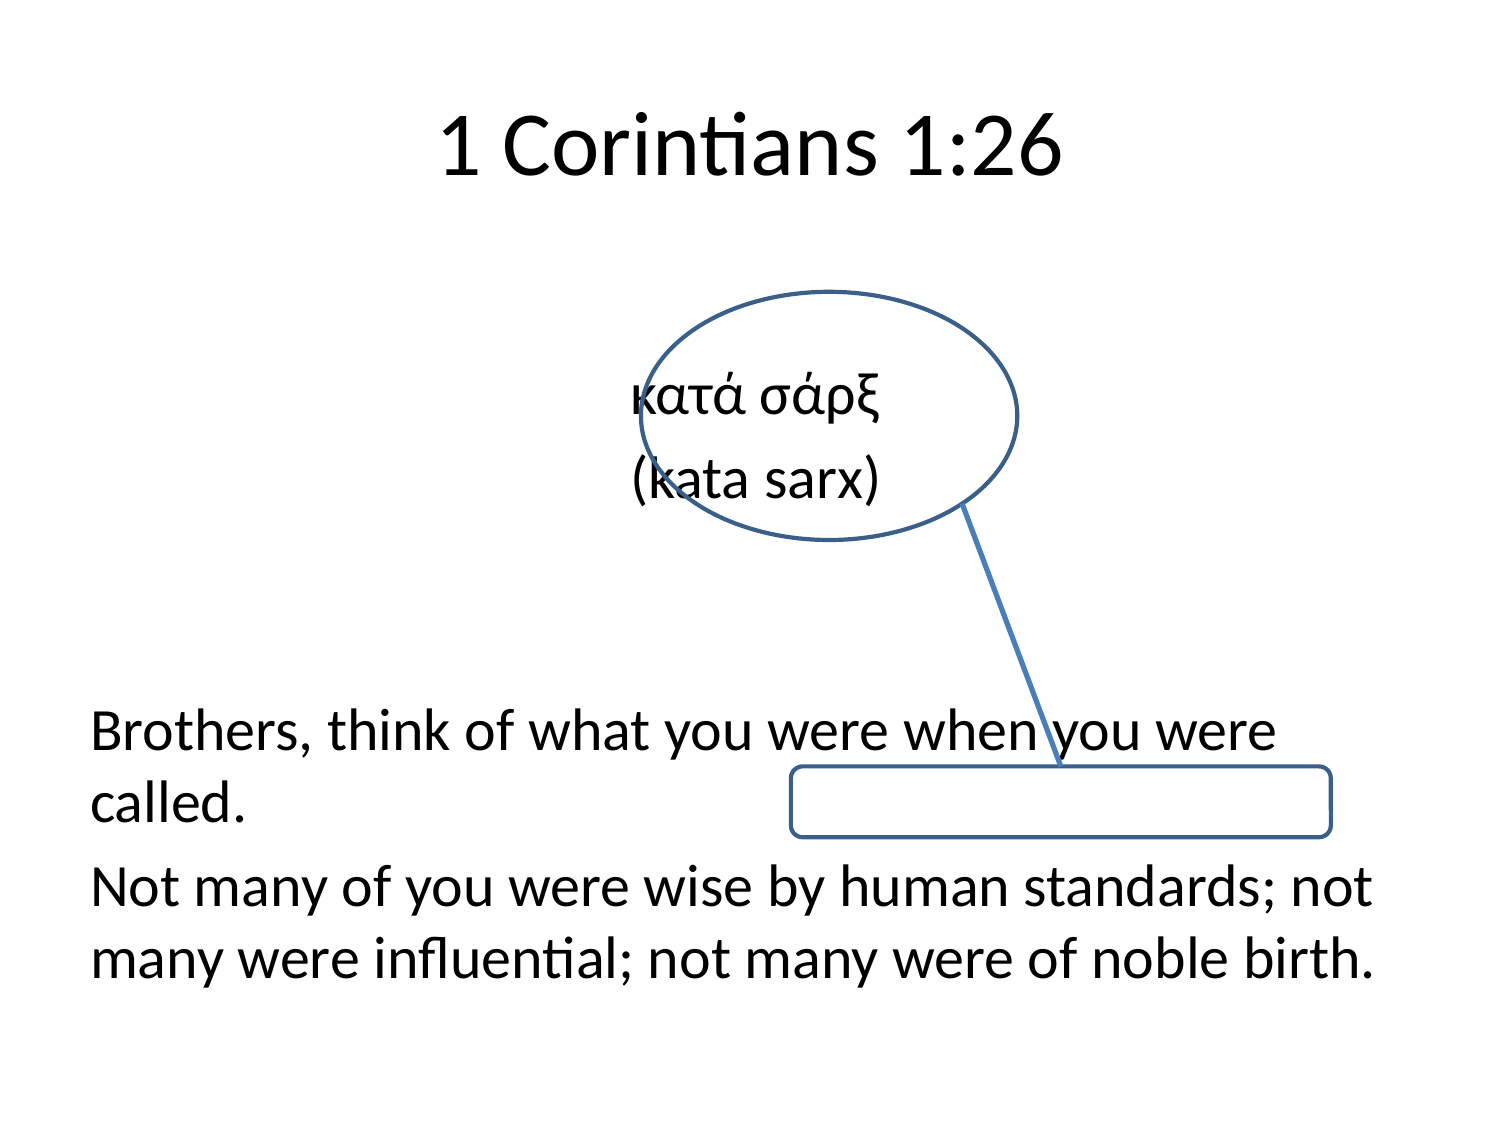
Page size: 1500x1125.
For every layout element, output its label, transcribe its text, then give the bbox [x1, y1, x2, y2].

title 1 Corintians 1:26 [75, 45, 1425, 233]
text_box [788, 764, 1333, 840]
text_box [961, 503, 1062, 767]
list κατά σάρξ (kata sarx) Brothers, think of what you were when you were called. Not many of you were wise by human standards; not many were influential; not many were of noble birth. [75, 262, 1425, 1005]
text_box [638, 289, 1020, 543]
